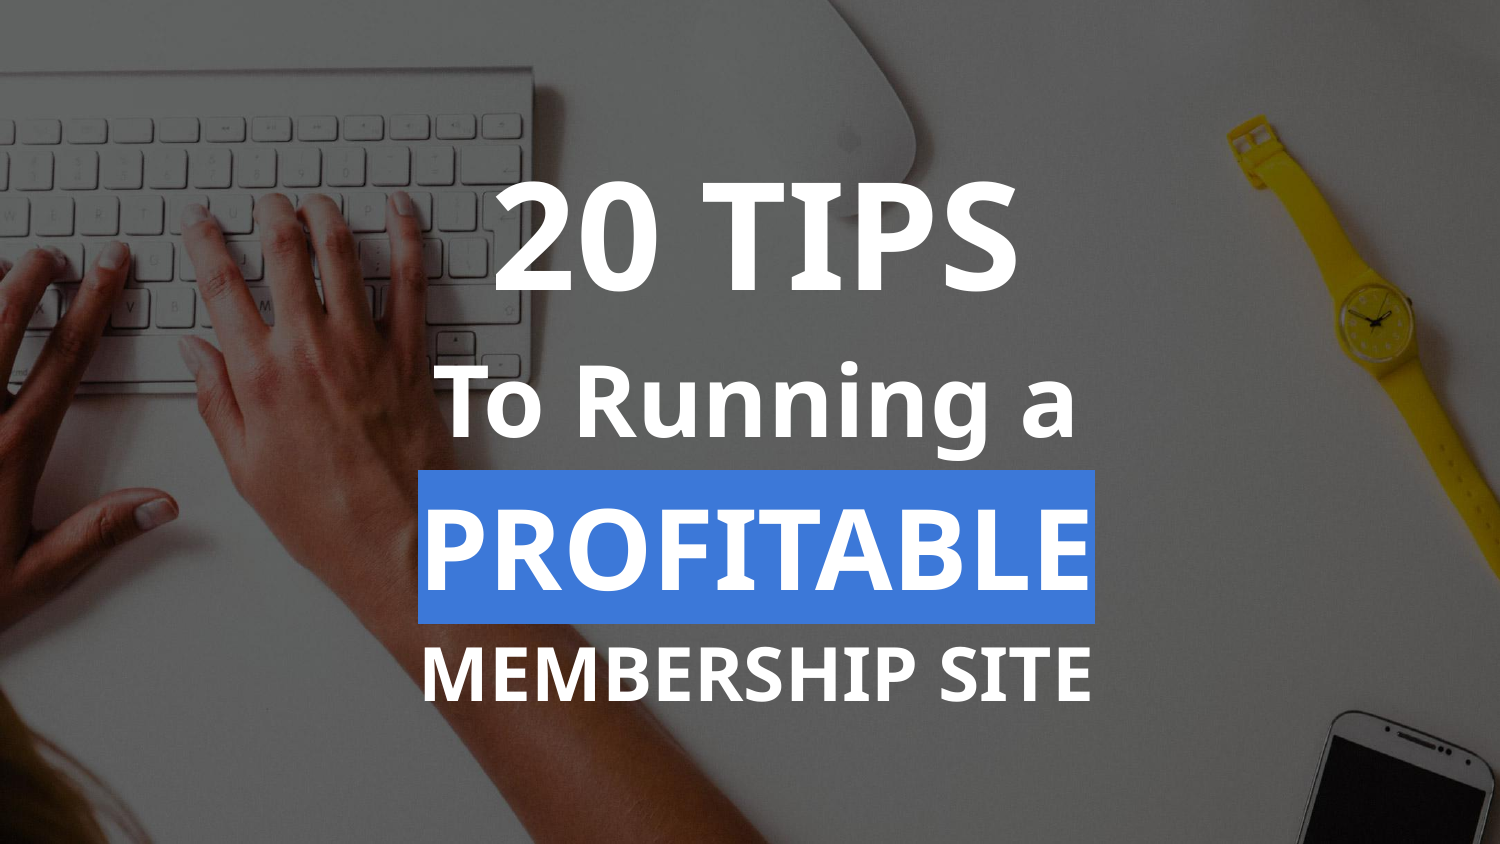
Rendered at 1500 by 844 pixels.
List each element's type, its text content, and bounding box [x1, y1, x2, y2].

text_box 20 TIPS To Running a PROFITABLE MEMBERSHIP SITE [28, 98, 1485, 773]
picture [0, 0, 1500, 844]
